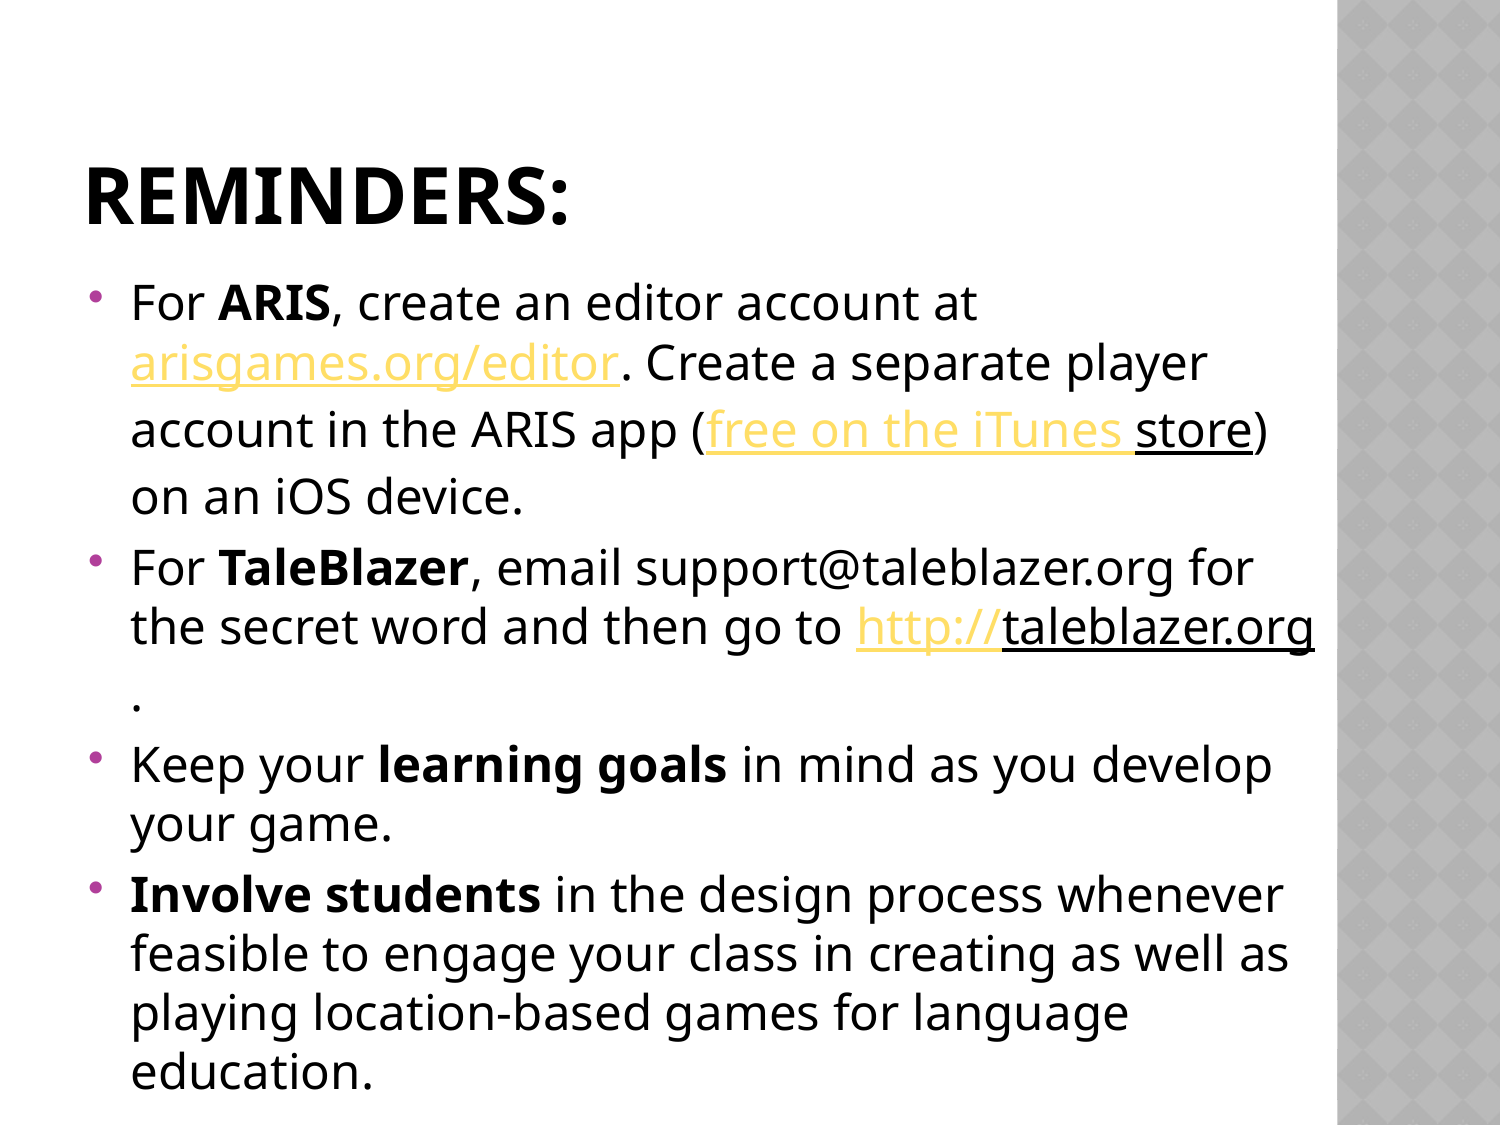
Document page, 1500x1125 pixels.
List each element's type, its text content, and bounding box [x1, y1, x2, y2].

title Reminders: [75, 52, 1263, 240]
list For ARIS, create an editor account at arisgames.org/editor. Create a separate player account in the ARIS app (free on the iTunes store) on an iOS device. For TaleBlazer, email support@taleblazer.org for the secret word and then go to http://taleblazer.org. Keep your learning goals in mind as you develop your game. Involve students in the design process whenever feasible to engage your class in creating as well as playing location-based games for language education. [75, 264, 1338, 1125]
